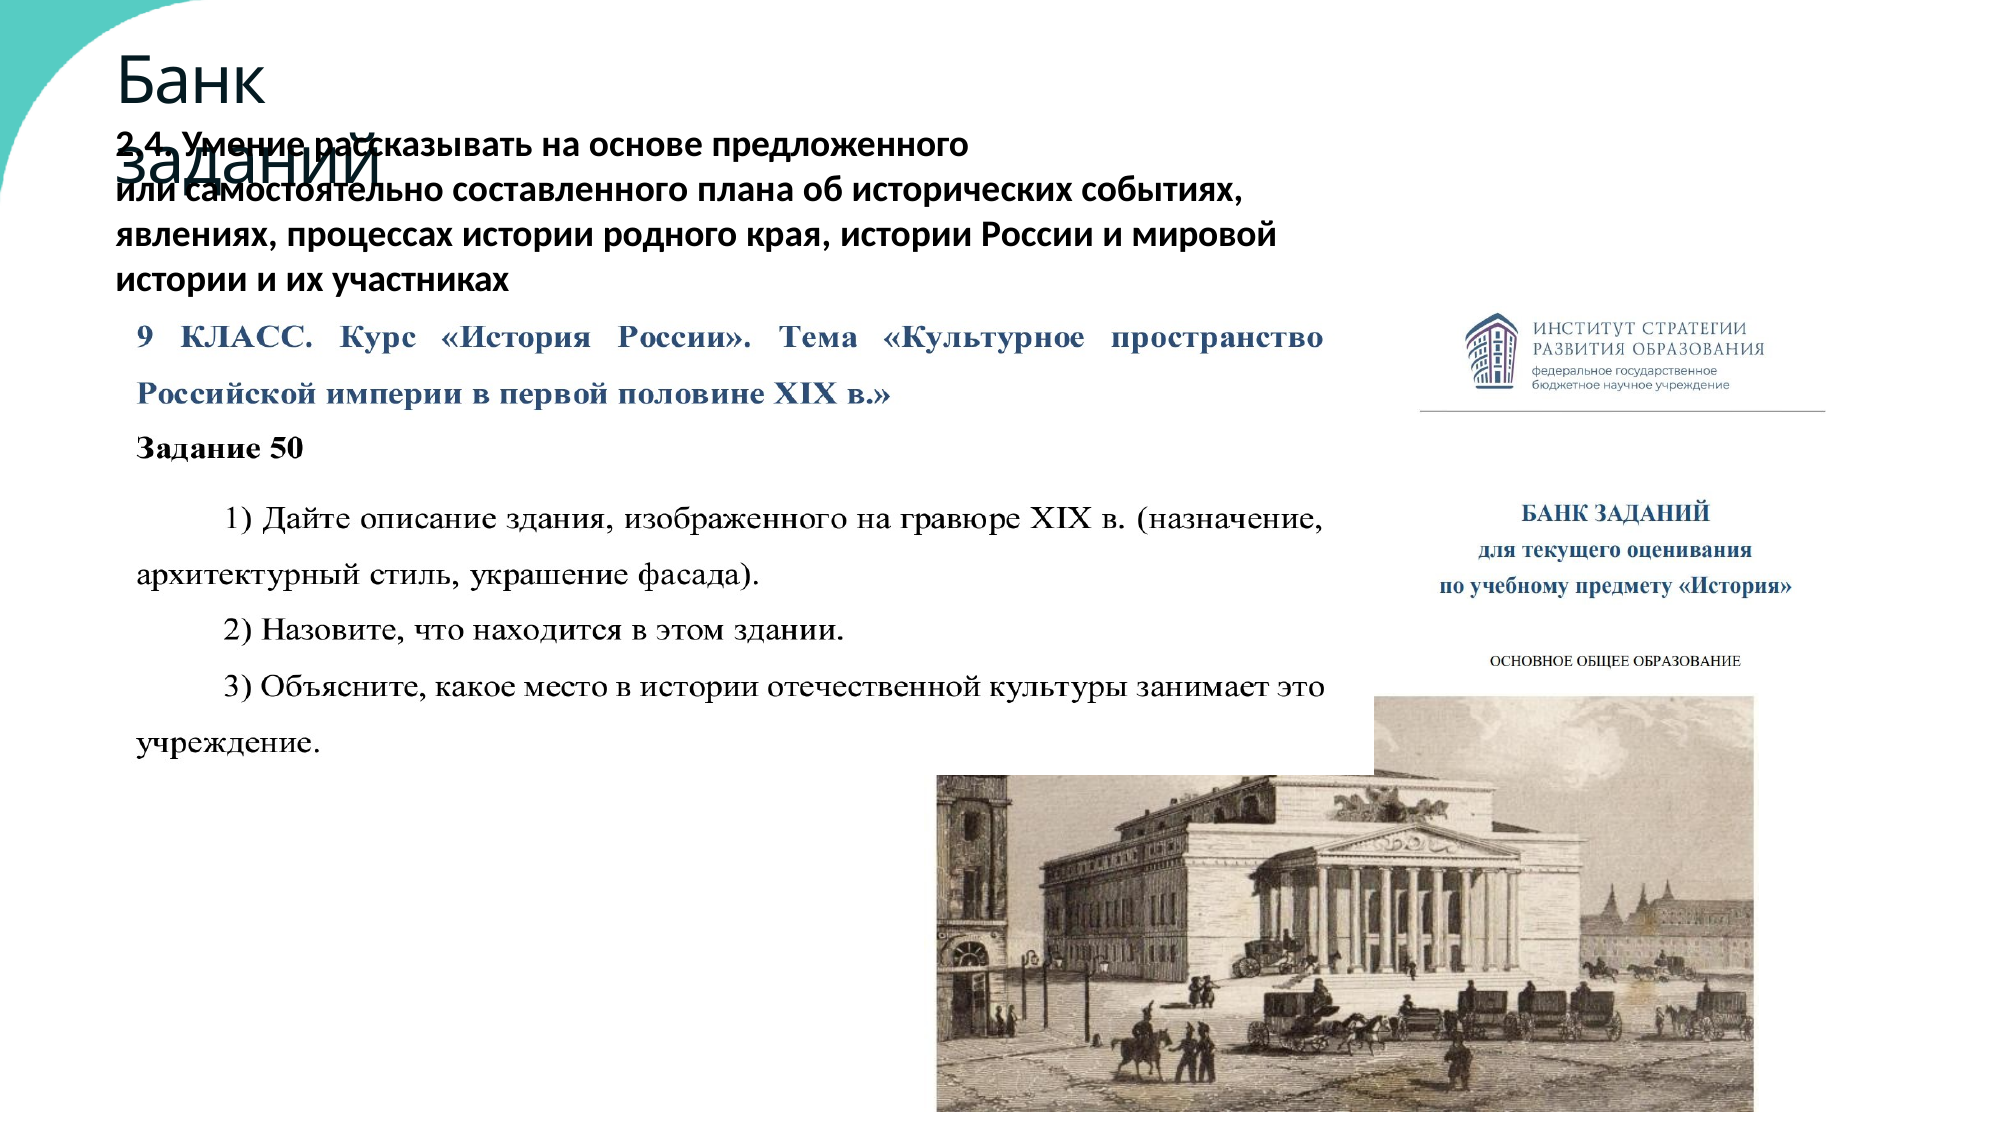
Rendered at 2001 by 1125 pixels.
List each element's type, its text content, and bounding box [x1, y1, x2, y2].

picture [0, 0, 208, 206]
title Банк заданий [113, 34, 496, 116]
text_box 2.4. Умение рассказывать на основе предложенного или самостоятельно составленного плана об исторических событиях, явлениях, процессах истории родного края, истории России и мировой истории и их участниках [113, 116, 1281, 299]
picture [1417, 306, 1826, 676]
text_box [97, 309, 1759, 1112]
